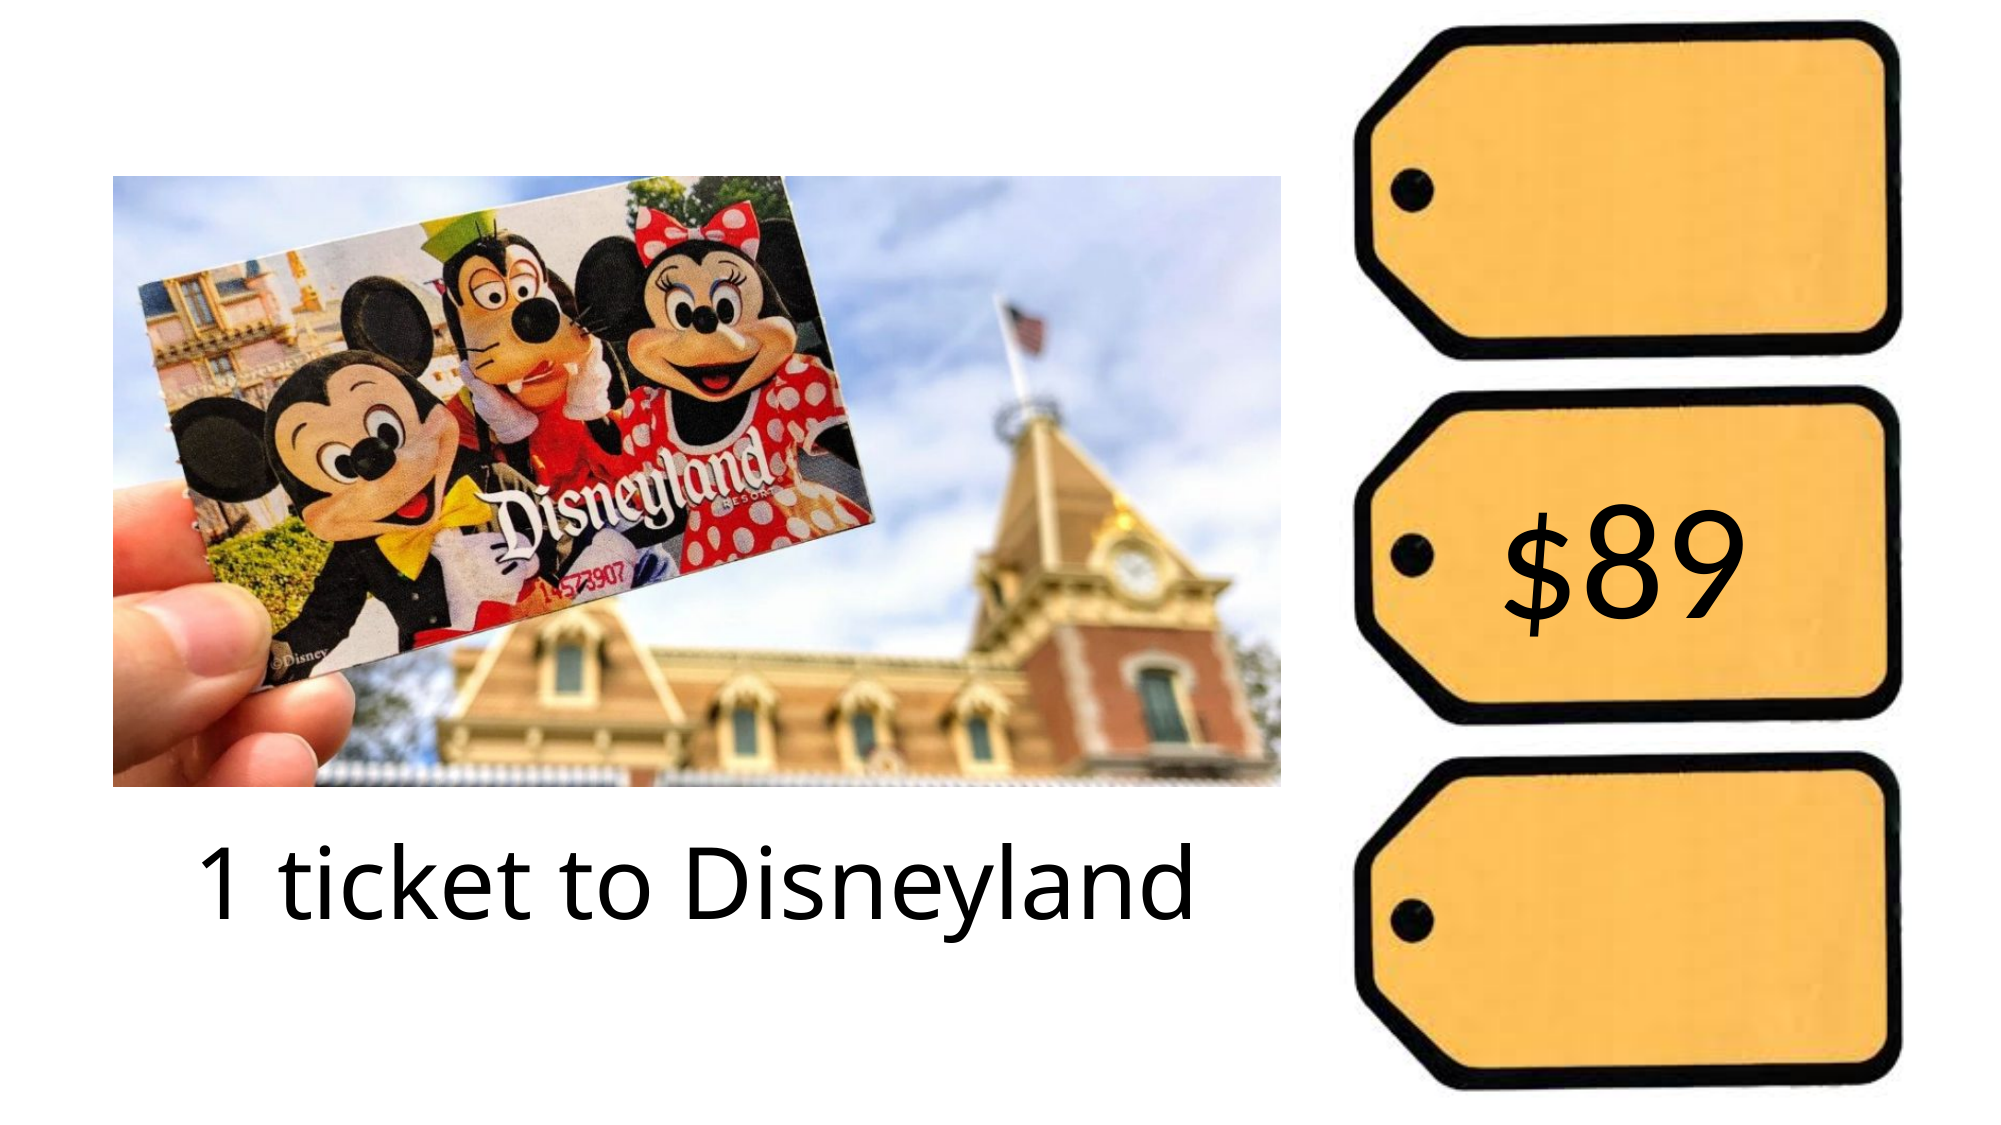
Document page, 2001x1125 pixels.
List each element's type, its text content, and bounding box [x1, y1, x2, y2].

picture [1339, 375, 1912, 735]
picture [1339, 741, 1912, 1100]
text_box 1 ticket to Disneyland [113, 812, 1281, 948]
picture [1339, 10, 1912, 370]
picture [113, 176, 1281, 788]
